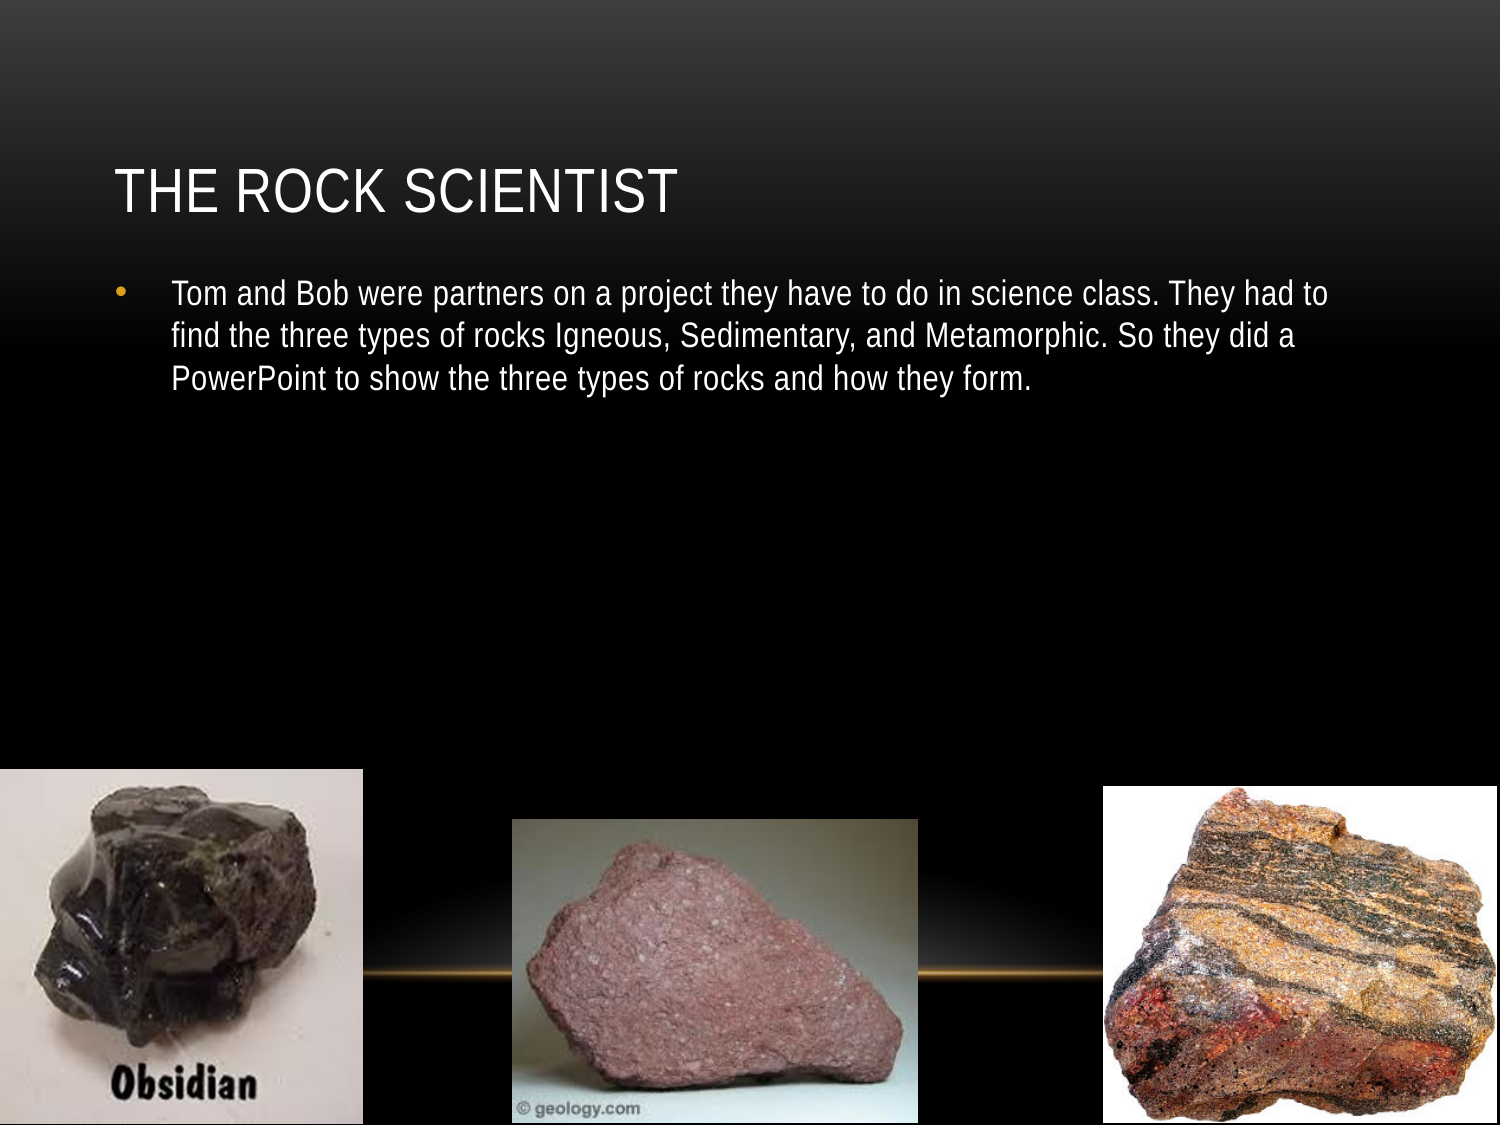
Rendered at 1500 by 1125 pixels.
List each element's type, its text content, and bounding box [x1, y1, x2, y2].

picture [0, 0, 1500, 1125]
title The Rock Scientist [99, 45, 1400, 233]
list Tom and Bob were partners on a project they have to do in science class. They had to find the three types of rocks Igneous, Sedimentary, and Metamorphic. So they did a PowerPoint to show the three types of rocks and how they form. [99, 262, 1400, 938]
